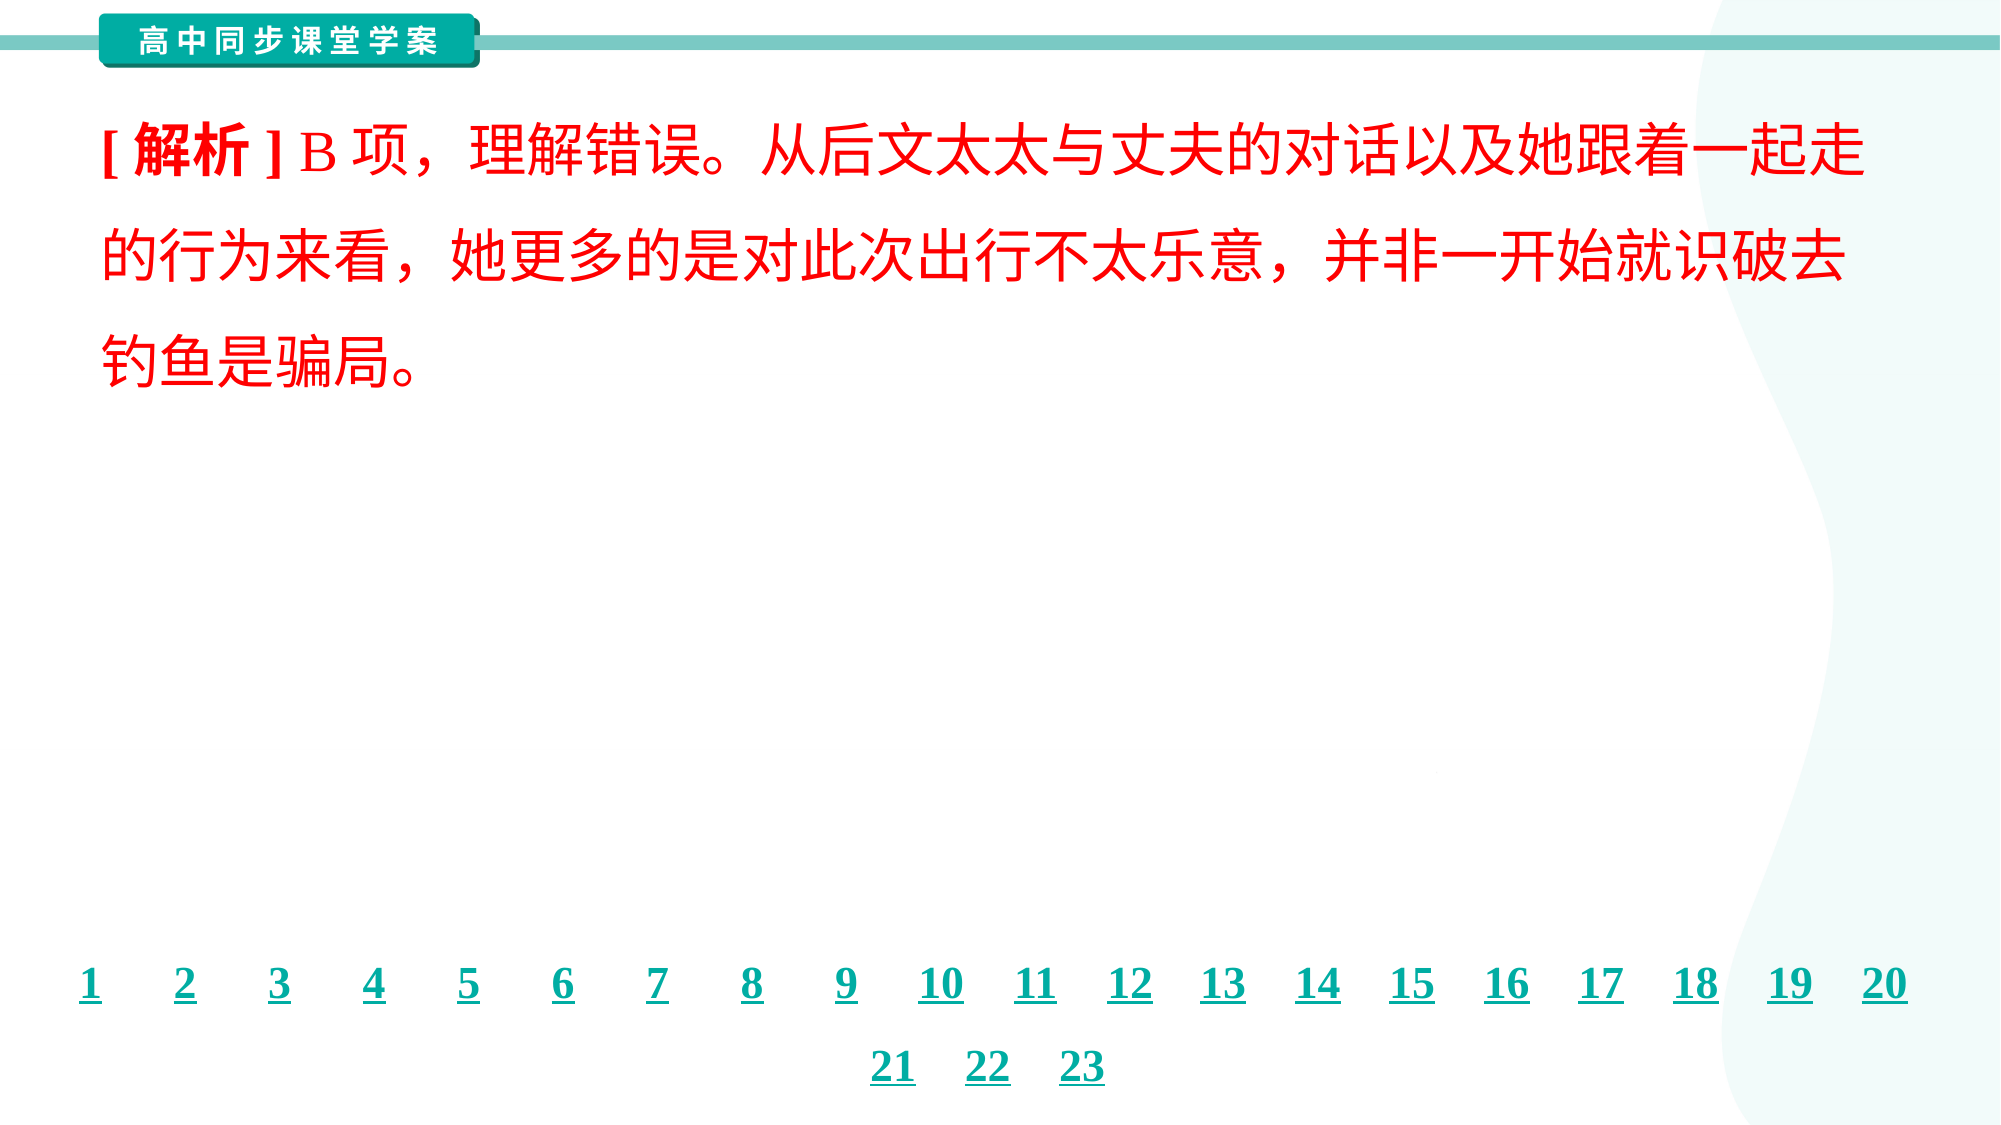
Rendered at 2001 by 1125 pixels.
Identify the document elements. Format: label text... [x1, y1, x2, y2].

picture [0, 0, 2000, 1125]
text_box [解析] B项，理解错误。从后文太太与丈夫的对话以及她跟着一起走 的行为来看，她更多的是对此次出行不太乐意，并非一开始就识破去 钓鱼是骗局。 [100, 76, 1899, 396]
